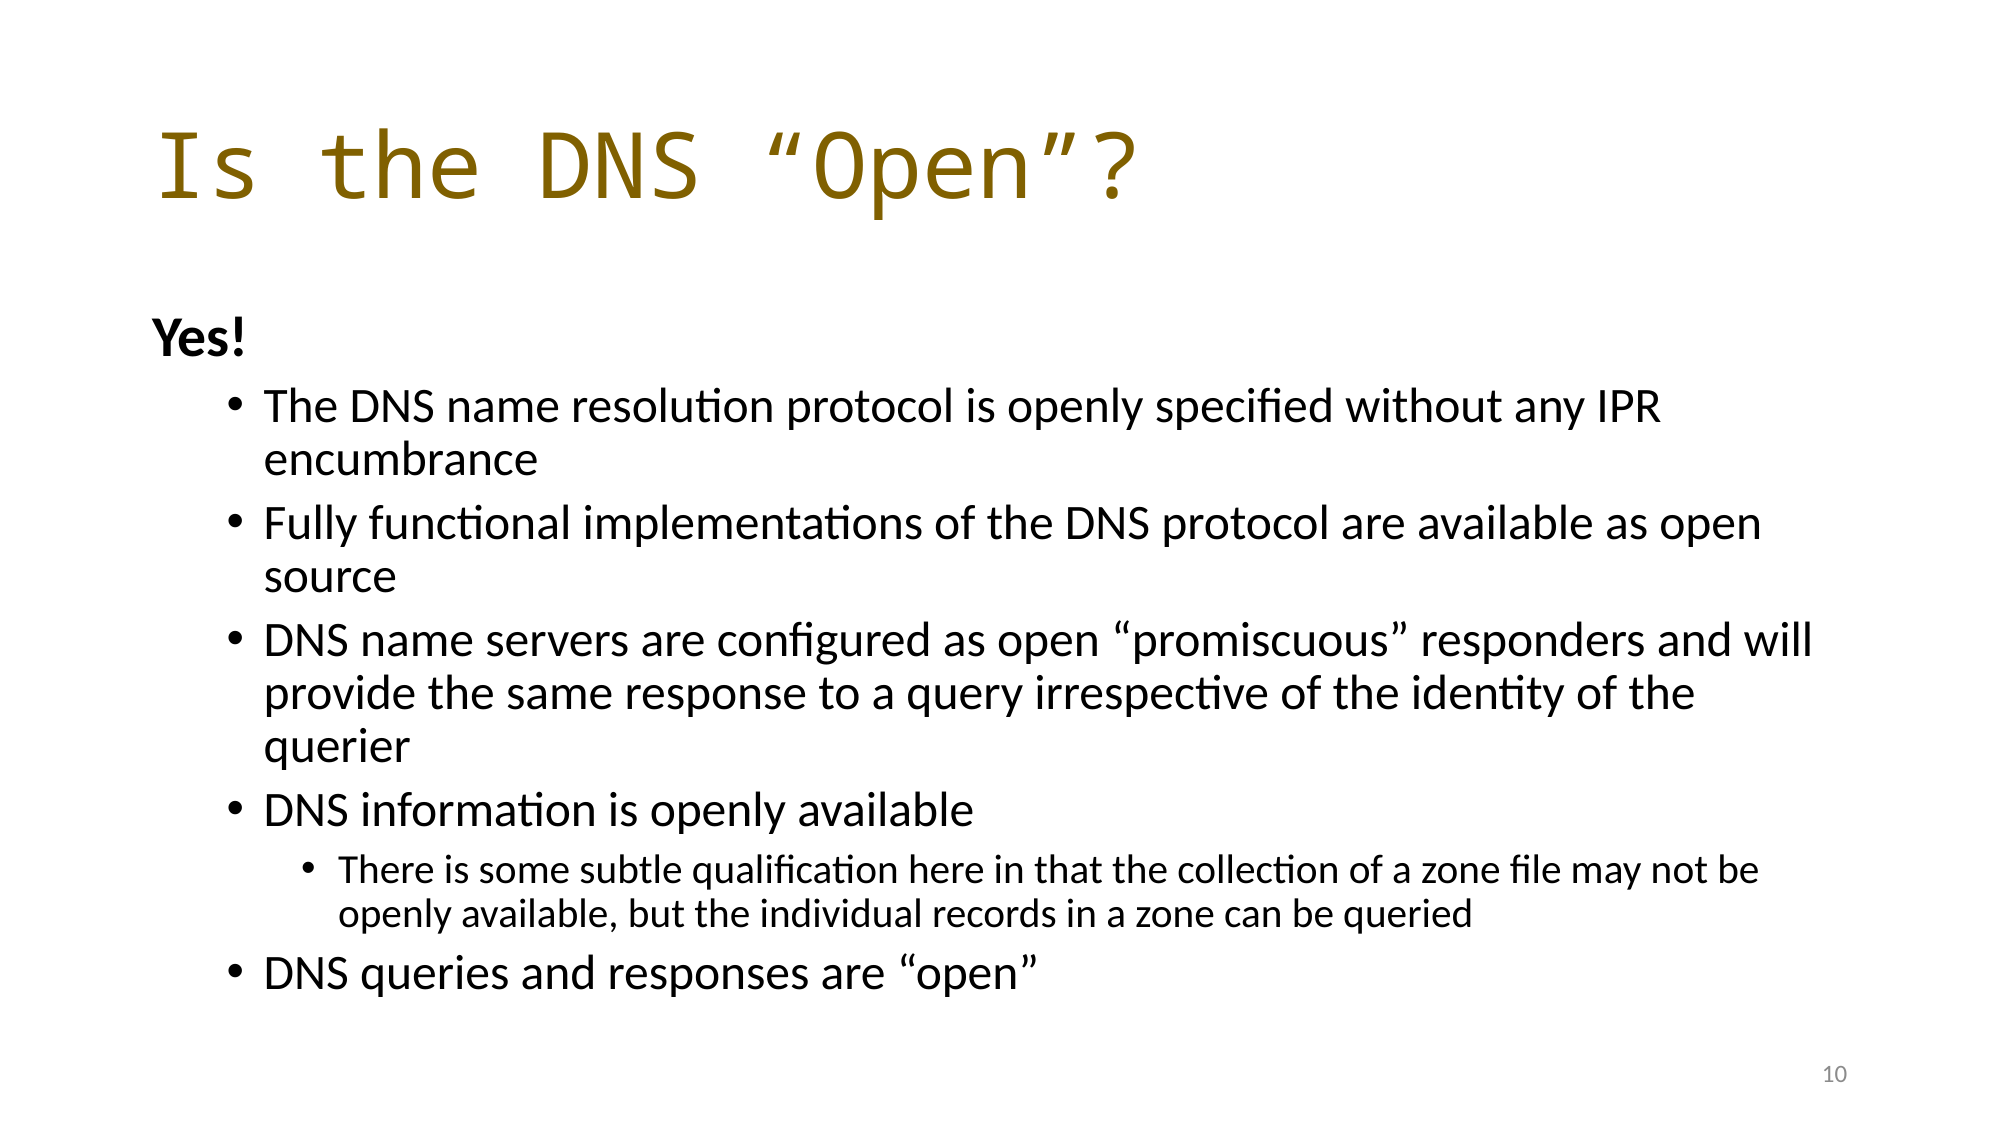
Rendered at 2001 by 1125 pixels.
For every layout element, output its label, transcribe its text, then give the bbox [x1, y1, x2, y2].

list Yes! The DNS name resolution protocol is openly specified without any IPR encumbrance Fully functional implementations of the DNS protocol are available as open source DNS name servers are configured as open “promiscuous” responders and will provide the same response to a query irrespective of the identity of the querier DNS information is openly available There is some subtle qualification here in that the collection of a zone file may not be openly available, but the individual records in a zone can be queried DNS queries and responses are “open” [137, 299, 1863, 1014]
title Is the DNS “Open”? [137, 59, 1863, 278]
slide_number 10 [1412, 1042, 1863, 1103]
